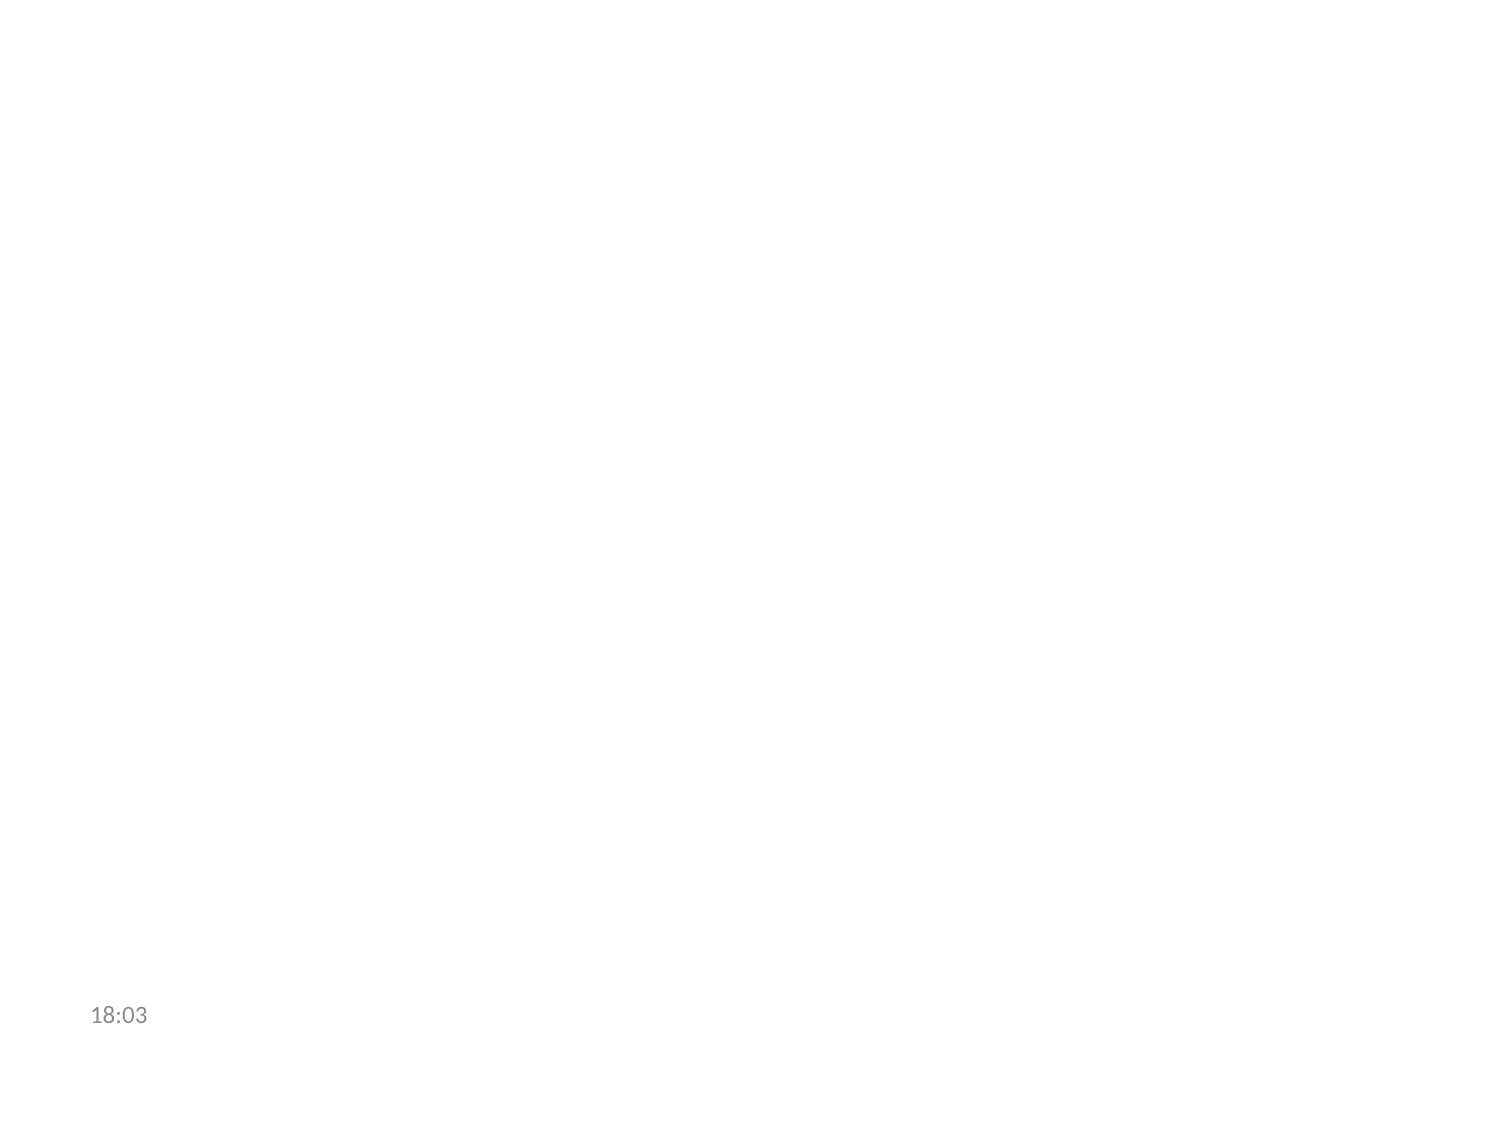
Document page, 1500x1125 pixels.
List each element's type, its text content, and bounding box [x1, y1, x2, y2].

text_box 15:35 [75, 983, 425, 1044]
